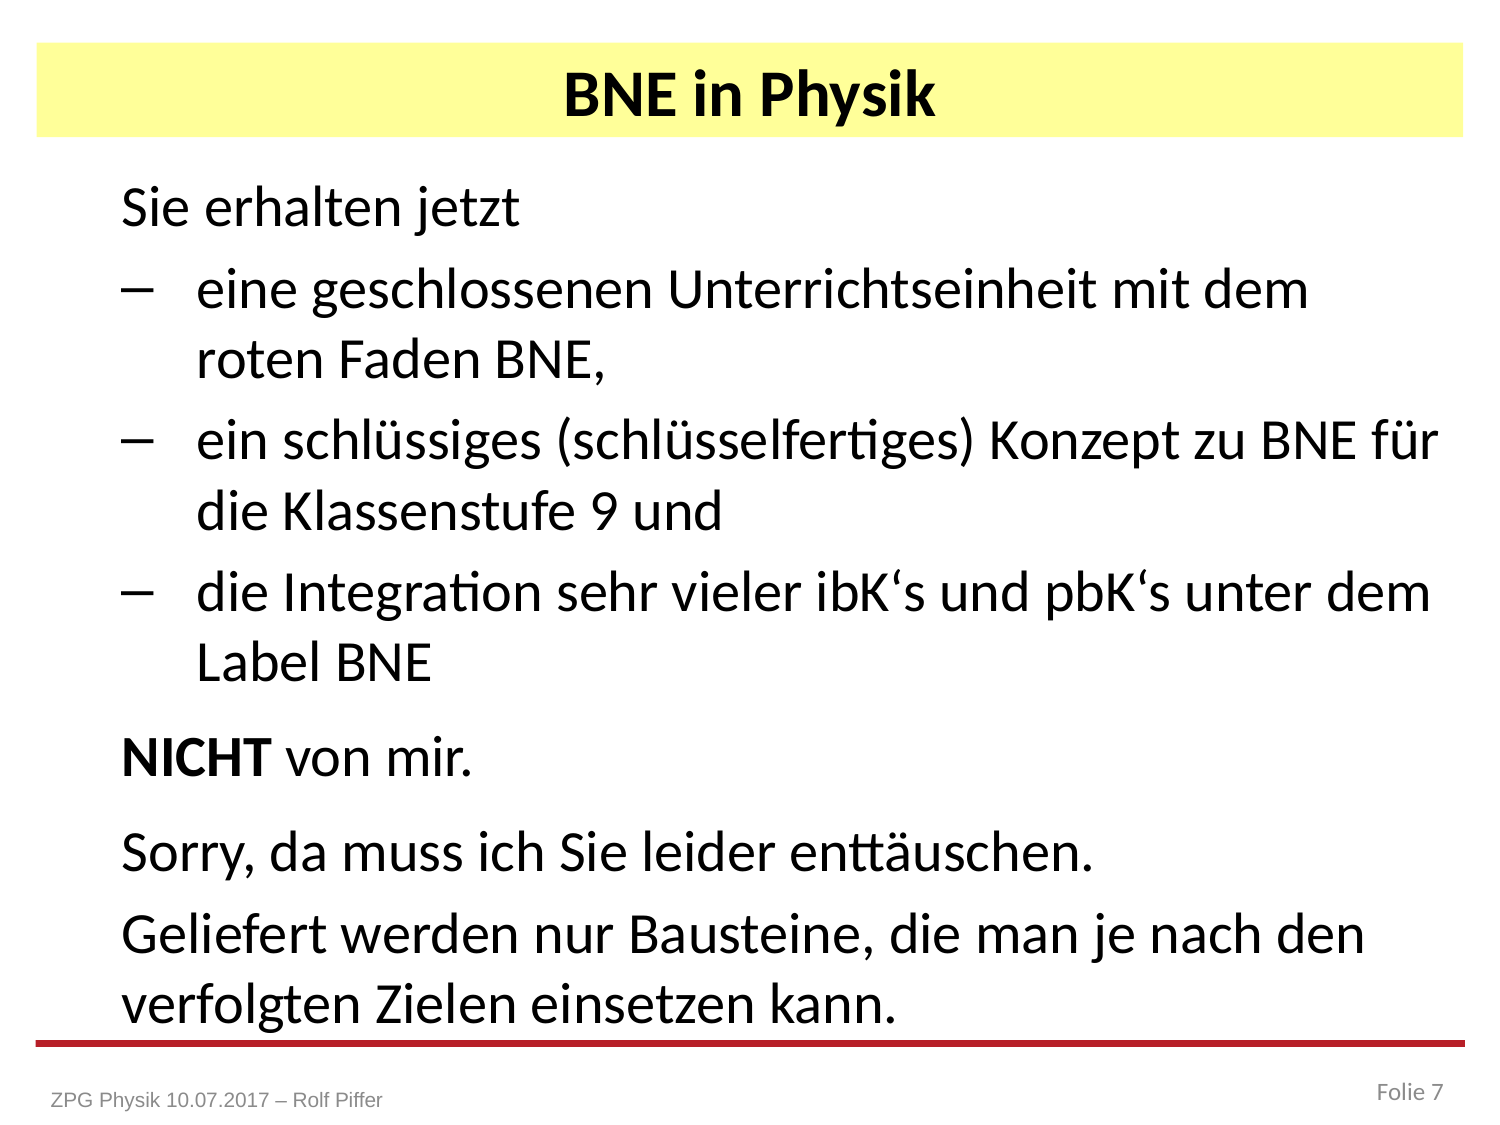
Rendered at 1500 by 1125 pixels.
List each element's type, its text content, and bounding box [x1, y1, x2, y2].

title BNE in Physik [41, 42, 1459, 149]
slide_number Folie 7 [1108, 1060, 1459, 1121]
footer ZPG Physik 10.07.2017 – Rolf Piffer [35, 1069, 768, 1125]
list Sie erhalten jetzt eine geschlossenen Unterrichtseinheit mit dem roten Faden BNE, ein schlüssiges (schlüsselfertiges) Konzept zu BNE für die Klassenstufe 9 und die Integration sehr vieler ibK‘s und pbK‘s unter dem Label BNE NICHT von mir. Sorry, da muss ich Sie leider enttäuschen. Geliefert werden nur Bausteine, die man je nach den verfolgten Zielen einsetzen kann. [41, 160, 1459, 1047]
